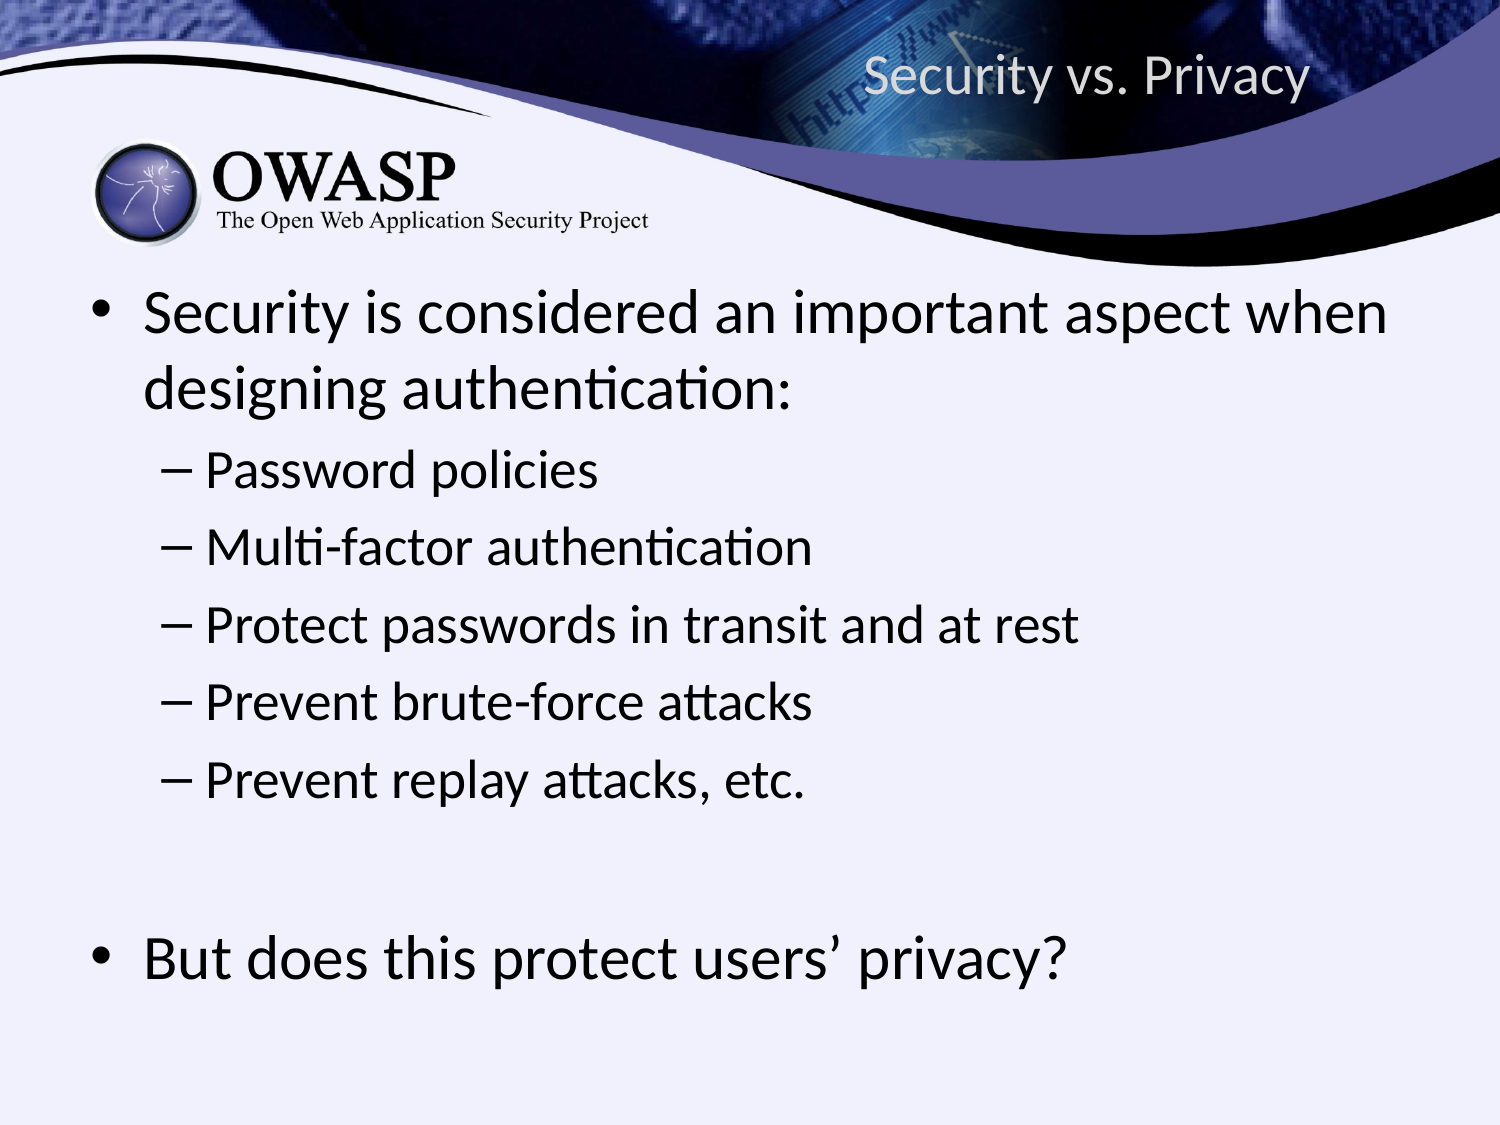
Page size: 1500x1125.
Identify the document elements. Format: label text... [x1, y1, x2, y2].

list Security is considered an important aspect when designing authentication: Password policies Multi-factor authentication Protect passwords in transit and at rest Prevent brute-force attacks Prevent replay attacks, etc. But does this protect users’ privacy? [75, 262, 1425, 1005]
picture [0, 0, 1500, 1125]
title Security vs. Privacy [699, 12, 1475, 130]
